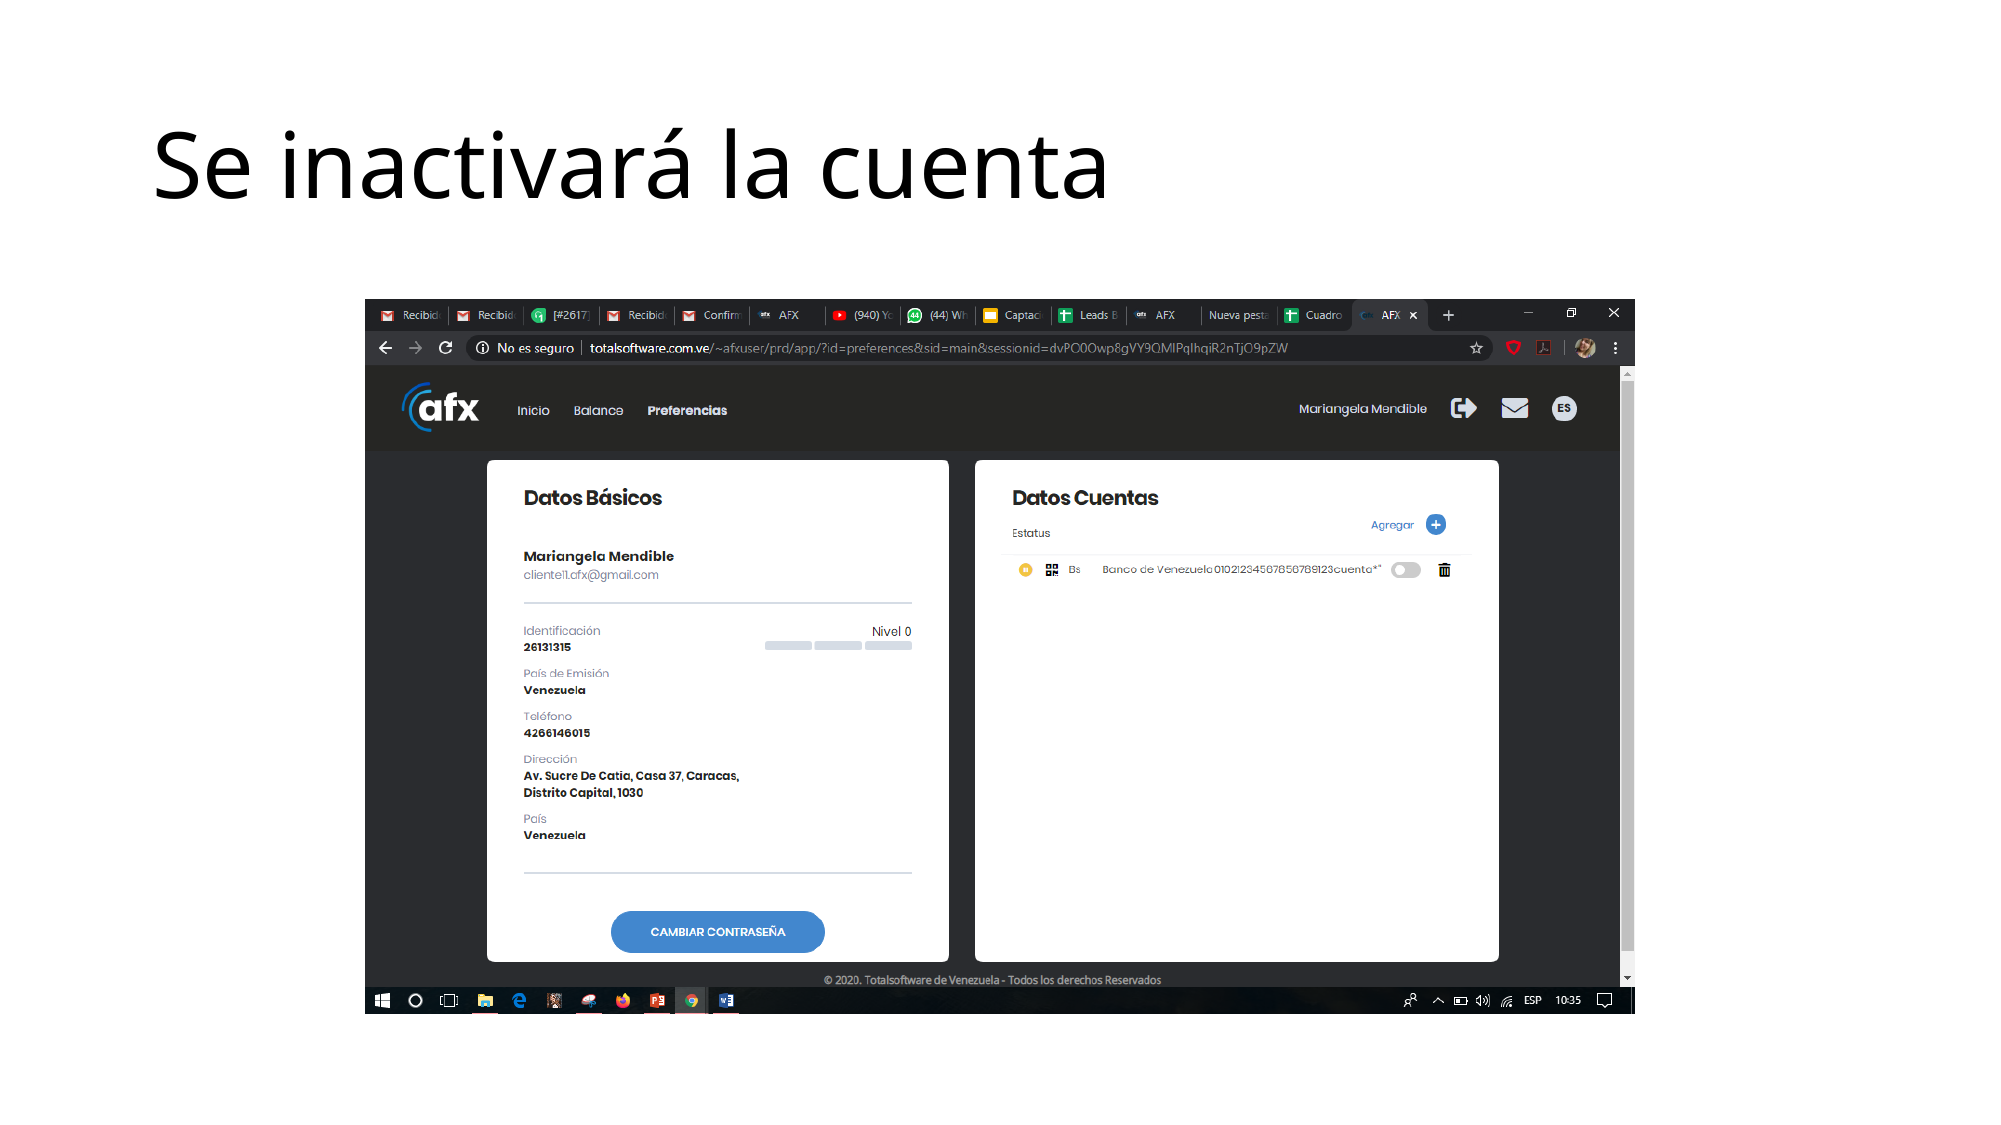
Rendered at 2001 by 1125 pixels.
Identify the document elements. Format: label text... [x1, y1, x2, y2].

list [365, 299, 1635, 1014]
title Se inactivará la cuenta [137, 59, 1863, 278]
